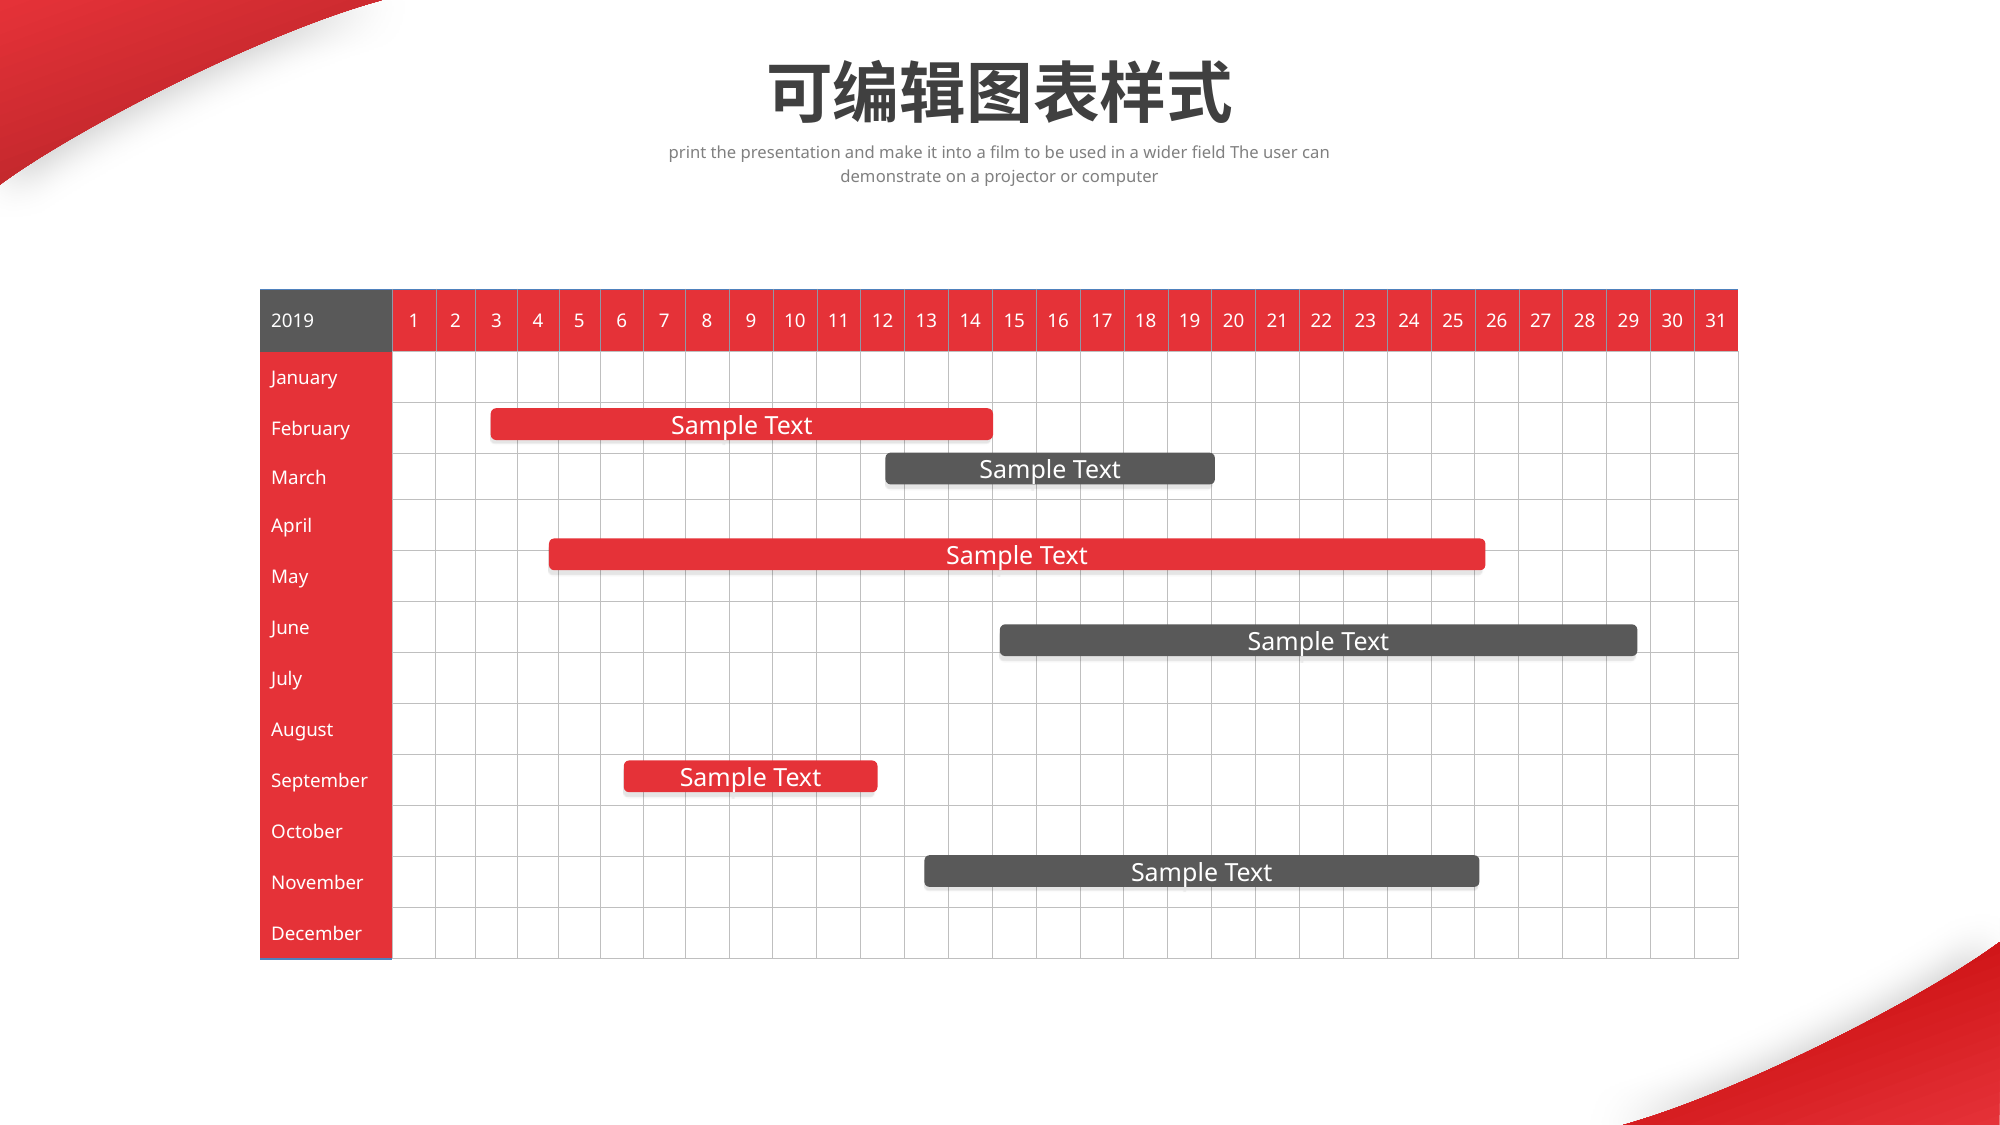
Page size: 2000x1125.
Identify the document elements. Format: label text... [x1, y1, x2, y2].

table_cell [861, 500, 904, 537]
table_cell [476, 602, 517, 652]
table_cell [601, 806, 643, 856]
table_cell [1168, 704, 1211, 754]
table_cell [1607, 551, 1650, 601]
table_cell [518, 755, 558, 805]
table_cell [730, 454, 772, 499]
table_cell [993, 602, 1036, 652]
table_cell [949, 908, 992, 958]
table_header 10 [774, 290, 817, 351]
table_cell [1037, 500, 1080, 537]
table_cell [1432, 755, 1474, 805]
table_header 12 [861, 290, 904, 351]
table_cell [476, 806, 517, 856]
table_cell [1695, 755, 1738, 805]
table_cell [905, 403, 948, 407]
table_cell [518, 551, 558, 601]
table_cell [436, 500, 475, 550]
table_cell [1344, 894, 1387, 907]
table_cell [730, 352, 772, 402]
table_header 11 [818, 290, 860, 351]
table_cell [1563, 806, 1606, 856]
table_cell [1651, 755, 1694, 805]
table_cell [949, 602, 992, 652]
table_cell [1212, 454, 1255, 499]
table_cell [686, 352, 729, 402]
table_cell [1432, 704, 1474, 754]
table_cell [1168, 894, 1211, 907]
table_cell [393, 908, 435, 958]
table_cell [1212, 664, 1255, 703]
table_cell [518, 653, 558, 703]
table_cell [644, 704, 685, 754]
table_cell [686, 704, 729, 754]
table_cell July [260, 653, 392, 704]
table_cell [1256, 500, 1299, 537]
table_cell [1037, 352, 1080, 402]
table_cell [559, 704, 600, 754]
table_cell [686, 602, 729, 652]
table_cell [817, 448, 860, 453]
table_cell [773, 500, 816, 537]
table_cell [1388, 908, 1431, 958]
table_cell [1695, 602, 1738, 652]
table_cell [730, 806, 772, 856]
table_cell [1519, 602, 1562, 623]
table_header 5 [560, 290, 600, 351]
table_cell [861, 578, 904, 601]
table_cell [1695, 454, 1738, 499]
table_header 24 [1388, 290, 1431, 351]
table_cell [1168, 806, 1211, 854]
table_cell [476, 857, 517, 907]
table_cell [861, 806, 904, 856]
table_cell [601, 500, 643, 537]
table_cell [1124, 894, 1167, 907]
table_cell [905, 653, 948, 703]
table_cell [476, 551, 517, 601]
table_cell [436, 857, 475, 907]
table_cell January [260, 352, 392, 403]
table_cell [1563, 500, 1606, 550]
table_cell [949, 894, 992, 907]
table_cell April [260, 500, 392, 551]
table_cell [393, 602, 435, 652]
table_cell [1124, 352, 1167, 402]
table_cell [601, 653, 643, 703]
table_cell June [260, 602, 392, 653]
table_cell [644, 602, 685, 652]
table_cell [993, 894, 1036, 907]
table_cell [518, 806, 558, 856]
table_cell [436, 704, 475, 754]
table_cell [1212, 806, 1255, 854]
table_cell [1212, 894, 1255, 907]
table_cell [686, 857, 729, 907]
table_cell [644, 352, 685, 402]
table_cell [1300, 500, 1343, 537]
table_cell [1695, 352, 1738, 402]
table_header 23 [1344, 290, 1387, 351]
table_cell [1563, 908, 1606, 958]
table_cell [518, 448, 558, 453]
table_cell [644, 454, 685, 499]
table_cell [905, 578, 948, 601]
table_cell [1256, 403, 1299, 453]
table_cell [1300, 578, 1343, 601]
table_cell [730, 857, 772, 907]
table_cell [773, 602, 816, 652]
table_cell [644, 403, 685, 407]
table_cell [1563, 551, 1606, 601]
table_header 21 [1256, 290, 1299, 351]
table_cell [1563, 454, 1606, 499]
table_cell [686, 454, 729, 499]
table_cell [1475, 857, 1518, 907]
table_cell [559, 755, 600, 805]
table_cell [686, 755, 729, 759]
table_cell [1695, 500, 1738, 550]
table_cell [518, 857, 558, 907]
table_cell [1388, 403, 1431, 453]
table_cell [1388, 578, 1431, 601]
table_cell [1168, 352, 1211, 402]
table_cell [949, 490, 992, 499]
table_cell [817, 454, 860, 499]
table_header 3 [476, 290, 517, 351]
table_cell [393, 806, 435, 856]
table_cell [686, 798, 729, 805]
text_box Sample Text [489, 407, 994, 441]
table_header 29 [1607, 290, 1650, 351]
table_cell [686, 653, 729, 703]
table_cell [1695, 704, 1738, 754]
table_cell [949, 806, 992, 854]
table_cell [1168, 755, 1211, 805]
table_cell [993, 500, 1036, 537]
table_cell [905, 352, 948, 402]
table_cell [476, 500, 517, 550]
table_cell [393, 500, 435, 550]
table_cell [993, 653, 1036, 703]
table_cell [773, 806, 816, 856]
table_cell [393, 403, 435, 453]
table_cell [905, 490, 948, 499]
table_cell [601, 352, 643, 402]
table_header 14 [949, 290, 992, 351]
table_cell [817, 500, 860, 537]
table_cell [559, 352, 600, 402]
table_cell March [260, 454, 392, 500]
table_cell [1519, 352, 1562, 402]
table_header 27 [1520, 290, 1562, 351]
table_header 19 [1169, 290, 1211, 351]
table_cell [1563, 403, 1606, 453]
table_cell [601, 602, 643, 652]
table_cell [1344, 454, 1387, 499]
table_cell [1344, 908, 1387, 958]
table_cell [1037, 403, 1080, 451]
table_cell [949, 704, 992, 754]
table_cell [1388, 806, 1431, 854]
table_cell [644, 857, 685, 907]
text_box Sample Text [623, 759, 879, 793]
table_cell [1519, 664, 1562, 703]
table_cell [1475, 403, 1518, 453]
table_cell [773, 908, 816, 958]
table_cell [393, 454, 435, 499]
table_cell [601, 578, 643, 601]
table_cell [1475, 602, 1518, 623]
table_cell [559, 857, 600, 907]
table_cell [686, 448, 729, 453]
table_cell [773, 653, 816, 703]
table_cell [1256, 664, 1299, 703]
table_cell [644, 448, 685, 453]
table_cell [1081, 403, 1123, 451]
table_cell [1256, 755, 1299, 805]
table_cell [1651, 908, 1694, 958]
table_cell [476, 352, 517, 402]
table_cell [686, 500, 729, 537]
table_cell [861, 755, 904, 805]
table_cell [1519, 806, 1562, 856]
table_cell [1519, 908, 1562, 958]
table_header 2 [437, 290, 475, 351]
table_cell [1344, 704, 1387, 754]
table_cell [1651, 857, 1694, 907]
table_cell [905, 908, 948, 958]
table_cell [436, 908, 475, 958]
table_header 2019 [260, 290, 392, 352]
table_cell [1081, 755, 1123, 805]
table_header 20 [1212, 290, 1255, 351]
table_cell [1212, 352, 1255, 402]
table_cell [1037, 806, 1080, 854]
table_cell [1432, 500, 1474, 537]
table_header 26 [1476, 290, 1519, 351]
table_cell [601, 448, 643, 453]
table_cell [1519, 704, 1562, 754]
table_cell [1563, 352, 1606, 402]
table_cell [1081, 664, 1123, 703]
table_cell [730, 798, 772, 805]
table_cell [1256, 578, 1299, 601]
table_cell [1300, 664, 1343, 703]
table_cell [905, 602, 948, 652]
table_cell [1651, 806, 1694, 856]
table_cell [393, 857, 435, 907]
table_cell [1519, 857, 1562, 907]
table_cell [518, 454, 558, 499]
table_header 6 [601, 290, 643, 351]
table_cell [1300, 403, 1343, 453]
table_cell [817, 578, 860, 601]
table_cell [1256, 602, 1299, 623]
table_cell [1475, 454, 1518, 499]
table_cell [476, 454, 517, 499]
table_cell [1124, 490, 1167, 499]
table_cell [601, 908, 643, 958]
table_cell [1037, 755, 1080, 805]
table_cell [1695, 551, 1738, 601]
table_cell [1344, 500, 1387, 537]
table_header 4 [518, 290, 559, 351]
table_cell [1037, 602, 1080, 623]
table_cell [861, 602, 904, 652]
table_cell [817, 755, 860, 759]
table_cell [518, 704, 558, 754]
table_cell [1081, 578, 1123, 601]
table_cell [1300, 704, 1343, 754]
table_cell [436, 403, 475, 453]
table_cell [773, 448, 816, 453]
table_cell October [260, 806, 392, 857]
table_cell [1607, 602, 1650, 652]
table_cell [1256, 352, 1299, 402]
table_cell [436, 602, 475, 652]
table_cell [644, 755, 685, 759]
table_cell [601, 454, 643, 499]
table_cell [1607, 806, 1650, 856]
table_cell [1695, 806, 1738, 856]
table_cell [773, 403, 816, 407]
table_cell [1607, 500, 1650, 550]
table_header 15 [993, 290, 1036, 351]
table_cell [1168, 500, 1211, 537]
table_cell [1388, 704, 1431, 754]
table_header 17 [1081, 290, 1124, 351]
table_cell [1256, 704, 1299, 754]
table_cell May [260, 551, 392, 602]
table_cell [1432, 664, 1474, 703]
table_cell [1651, 551, 1694, 601]
table_cell [644, 908, 685, 958]
table_cell [476, 755, 517, 805]
table_cell [1388, 454, 1431, 499]
table_cell [518, 500, 558, 550]
table_cell [993, 490, 1036, 499]
table_cell [1124, 403, 1167, 451]
table_cell [861, 653, 904, 703]
table_cell [436, 454, 475, 499]
table_cell [644, 578, 685, 601]
table_header 22 [1300, 290, 1343, 351]
table_cell [559, 602, 600, 652]
table_cell [1300, 602, 1343, 623]
table_cell [730, 908, 772, 958]
table_cell [730, 403, 772, 407]
table_cell [1651, 602, 1694, 652]
table_cell [993, 704, 1036, 754]
table_cell [1475, 352, 1518, 402]
table_cell [1344, 755, 1387, 805]
table_cell [1037, 908, 1080, 958]
table_cell [1081, 352, 1123, 402]
table_cell [1212, 500, 1255, 537]
table_cell [1607, 653, 1650, 703]
table_cell [559, 908, 600, 958]
table_cell [861, 857, 904, 907]
table_cell [1344, 403, 1387, 453]
table_cell [817, 908, 860, 958]
table_cell [949, 352, 992, 402]
table_cell [993, 352, 1036, 402]
table_cell [1432, 806, 1474, 854]
table_cell [476, 704, 517, 754]
table_cell [686, 578, 729, 601]
table_cell [559, 653, 600, 703]
table_cell [1168, 578, 1211, 601]
table_cell [949, 578, 992, 601]
table_cell [861, 352, 904, 402]
table_cell [644, 806, 685, 856]
table_cell [1037, 894, 1080, 907]
table_header 8 [686, 290, 729, 351]
table_cell [1168, 664, 1211, 703]
table_cell [773, 755, 816, 759]
table_cell [817, 403, 860, 407]
table_cell [1651, 500, 1694, 550]
table_cell [905, 704, 948, 754]
table_cell [1256, 908, 1299, 958]
table_cell [1212, 908, 1255, 958]
table_cell [1695, 403, 1738, 453]
table_cell [817, 857, 860, 907]
table_cell [1081, 806, 1123, 854]
table_cell [476, 653, 517, 703]
table_cell [773, 454, 816, 499]
table_cell [773, 352, 816, 402]
table_header 7 [644, 290, 685, 351]
table_cell [686, 908, 729, 958]
table_cell [1212, 578, 1255, 601]
table_cell [559, 454, 600, 499]
table_cell [1607, 857, 1650, 907]
table_cell [905, 500, 948, 537]
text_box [649, 43, 1351, 195]
table_cell [1388, 500, 1431, 537]
table_cell [518, 352, 558, 402]
table_cell [559, 500, 600, 537]
table_cell [993, 755, 1036, 805]
table_cell [861, 448, 904, 453]
table_cell [686, 403, 729, 407]
table_cell [861, 908, 904, 958]
table_cell [1037, 490, 1080, 499]
table_cell [1475, 500, 1518, 550]
table_cell [861, 704, 904, 754]
table_cell [1124, 908, 1167, 958]
table_cell [730, 704, 772, 754]
table_cell [1388, 352, 1431, 402]
table_cell [476, 908, 517, 958]
table_cell [817, 798, 860, 805]
table_cell [949, 446, 992, 451]
table_cell [817, 806, 860, 856]
table_cell [1300, 755, 1343, 805]
table_cell [393, 551, 435, 601]
table_cell [1168, 908, 1211, 958]
table_cell [1475, 551, 1518, 601]
table_cell [686, 806, 729, 856]
table_cell August [260, 704, 392, 755]
table_cell [601, 755, 643, 805]
table_cell [1651, 704, 1694, 754]
table_cell [1388, 602, 1431, 623]
table_cell [861, 454, 904, 499]
table_cell [1124, 500, 1167, 537]
table_cell [1651, 454, 1694, 499]
table_cell [993, 578, 1036, 601]
table_cell [1124, 602, 1167, 623]
table_cell [949, 755, 992, 805]
table_cell [393, 352, 435, 402]
table_cell [949, 500, 992, 537]
table_cell [436, 653, 475, 703]
table_cell [1037, 664, 1080, 703]
table_cell [1081, 602, 1123, 623]
table_cell December [260, 908, 392, 958]
table_cell [1344, 352, 1387, 402]
table_cell [1563, 704, 1606, 754]
table_cell [1388, 755, 1431, 805]
table_cell [993, 806, 1036, 854]
table_cell [1475, 806, 1518, 856]
table_cell [817, 602, 860, 652]
table_header 25 [1432, 290, 1475, 351]
table_cell [1607, 755, 1650, 805]
table_cell [1212, 403, 1255, 453]
table_cell [1475, 664, 1518, 703]
table_cell [1300, 806, 1343, 854]
table_cell [644, 653, 685, 703]
table_cell [1212, 704, 1255, 754]
table_cell [1607, 454, 1650, 499]
table_cell [644, 500, 685, 537]
text_box Sample Text [548, 537, 1487, 572]
table_cell [1256, 454, 1299, 499]
table_cell [1212, 602, 1255, 623]
table_cell [1432, 602, 1474, 623]
table_cell [436, 551, 475, 601]
table_cell [1344, 806, 1387, 854]
table_cell [730, 448, 772, 453]
table_cell [1475, 908, 1518, 958]
table_cell [905, 755, 948, 805]
table_cell [559, 806, 600, 856]
table_cell [1695, 857, 1738, 907]
table_cell [773, 578, 816, 601]
table_cell [1081, 908, 1123, 958]
table_cell [1300, 454, 1343, 499]
table_cell [559, 578, 600, 601]
text_box Sample Text [999, 623, 1639, 657]
table_cell [559, 448, 600, 453]
table_cell [905, 806, 948, 856]
table_header 13 [905, 290, 948, 351]
table_cell [1651, 653, 1694, 703]
table_cell [559, 403, 600, 407]
table_cell [730, 578, 772, 601]
table_cell [1124, 664, 1167, 703]
table_cell [1388, 664, 1431, 703]
table_cell [730, 500, 772, 537]
table_cell [1168, 403, 1211, 451]
table_header 18 [1125, 290, 1168, 351]
table_cell [393, 653, 435, 703]
table_cell [1475, 704, 1518, 754]
table_cell [1212, 755, 1255, 805]
table_cell [1344, 578, 1387, 601]
table_cell [1651, 403, 1694, 453]
table_cell [773, 857, 816, 907]
table_cell [1124, 578, 1167, 601]
table_header 28 [1563, 290, 1606, 351]
table_cell [1607, 704, 1650, 754]
table_cell [1300, 908, 1343, 958]
table_cell [1124, 755, 1167, 805]
table_cell [1300, 352, 1343, 402]
table_cell [993, 403, 1036, 451]
table_cell [773, 798, 816, 805]
table_cell [518, 602, 558, 652]
table_header 30 [1651, 290, 1694, 351]
table_header 1 [393, 290, 436, 351]
table_cell November [260, 857, 392, 908]
table_cell [773, 704, 816, 754]
table_cell [1519, 500, 1562, 550]
table_cell [949, 403, 992, 408]
table_cell [1432, 403, 1474, 453]
table_cell [1081, 490, 1123, 499]
table_cell [601, 403, 643, 407]
table_cell [1519, 551, 1562, 601]
table_cell [1607, 403, 1650, 453]
table_cell [644, 798, 685, 805]
table_cell [1563, 664, 1606, 703]
table_cell [1300, 894, 1343, 907]
table_cell [1563, 755, 1606, 805]
table_cell [1432, 454, 1474, 499]
table_cell [1388, 894, 1431, 907]
table_cell [1432, 908, 1474, 958]
table_cell [436, 755, 475, 805]
table_header 16 [1037, 290, 1080, 351]
table_cell [1256, 806, 1299, 854]
table_cell [817, 653, 860, 703]
table_cell [1563, 857, 1606, 907]
table_cell [1081, 894, 1123, 907]
table_cell [1563, 602, 1606, 623]
table_cell [1168, 490, 1211, 499]
table_cell [393, 704, 435, 754]
table_cell [1519, 403, 1562, 453]
table_cell [1432, 894, 1474, 907]
table_cell [393, 755, 435, 805]
table_cell [817, 704, 860, 754]
table_cell [949, 653, 992, 703]
table_cell [1124, 806, 1167, 854]
table_cell [730, 602, 772, 652]
table_cell [1607, 352, 1650, 402]
table_cell [1256, 894, 1299, 907]
table_cell [861, 403, 904, 407]
table_cell [1475, 755, 1518, 805]
table_cell [1651, 352, 1694, 402]
table_cell [1168, 602, 1211, 623]
table_cell [1037, 578, 1080, 601]
table_cell [993, 908, 1036, 958]
table_cell [476, 403, 517, 453]
table_cell [730, 653, 772, 703]
table_cell [1695, 653, 1738, 703]
table_cell [1695, 908, 1738, 958]
table_cell February [260, 403, 392, 454]
table_cell [601, 857, 643, 907]
table_header 9 [730, 290, 773, 351]
table_cell [518, 403, 558, 407]
table_cell [1081, 704, 1123, 754]
table_cell [601, 704, 643, 754]
table_cell [1124, 704, 1167, 754]
table_cell [1344, 664, 1387, 703]
table_cell [1432, 352, 1474, 402]
table_cell [1081, 500, 1123, 537]
text_box Sample Text [884, 451, 1216, 486]
table_cell [436, 352, 475, 402]
text_box Sample Text [923, 854, 1481, 888]
table_cell [730, 755, 772, 759]
table_cell [1519, 755, 1562, 805]
table_header 31 [1695, 290, 1738, 351]
table_cell September [260, 755, 392, 806]
table_cell [1432, 578, 1474, 601]
table_cell [1607, 908, 1650, 958]
table_cell [436, 806, 475, 856]
table_cell [1344, 602, 1387, 623]
table_cell [817, 352, 860, 402]
table_cell [518, 908, 558, 958]
table_cell [1519, 454, 1562, 499]
table_cell [1037, 704, 1080, 754]
table_cell [905, 857, 948, 907]
